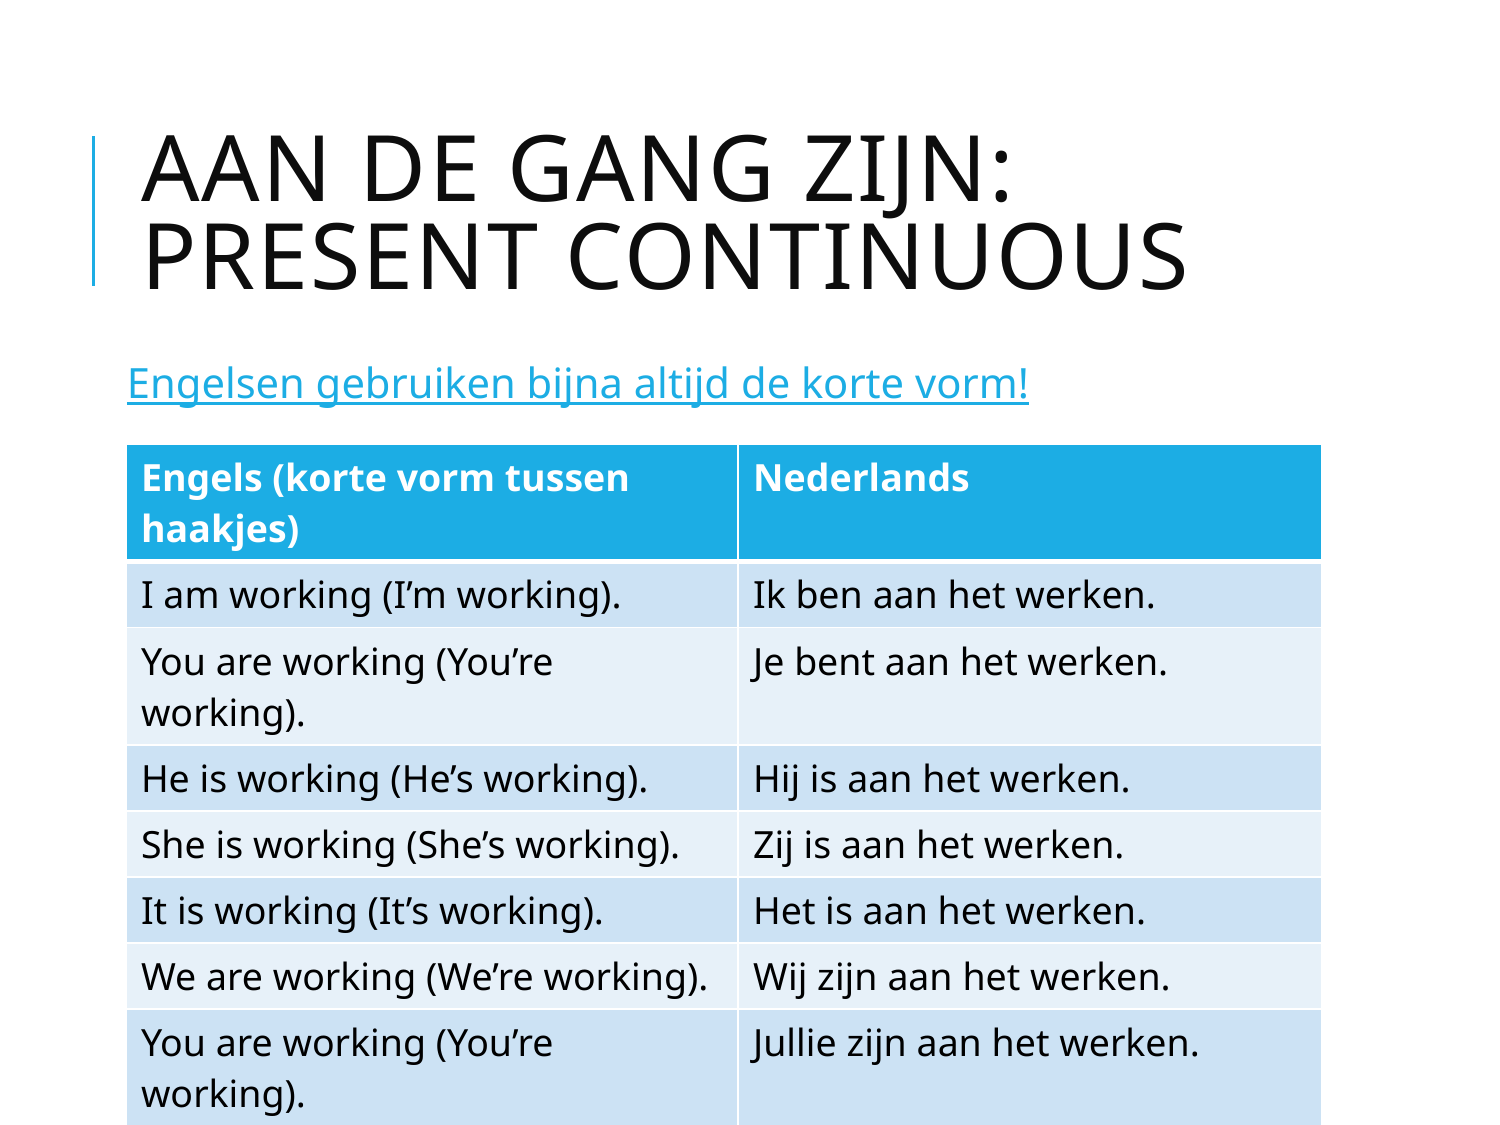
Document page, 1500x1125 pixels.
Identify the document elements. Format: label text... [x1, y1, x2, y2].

text_box Engelsen gebruiken bijna altijd de korte vorm! [112, 349, 1322, 415]
table_header Engels (korte vorm tussen haakjes) [127, 445, 737, 559]
table_cell It is working (It’s working). [127, 878, 737, 942]
table_cell Ik ben aan het werken. [739, 564, 1321, 627]
table_cell I am working (I’m working). [127, 564, 737, 627]
title Aan de gang zijn: present continuous [126, 96, 1388, 342]
table_cell Hij is aan het werken. [739, 746, 1321, 810]
table_cell You are working (You’re working). [127, 628, 737, 744]
table_cell Zij is aan het werken. [739, 812, 1321, 876]
table_header Nederlands [739, 445, 1321, 559]
table_cell She is working (She’s working). [127, 812, 737, 876]
table_cell Wij zijn aan het werken. [739, 944, 1321, 1008]
table_cell We are working (We’re working). [127, 944, 737, 1008]
table_cell Het is aan het werken. [739, 878, 1321, 942]
table_cell Jullie zijn aan het werken. [739, 1010, 1321, 1125]
table_cell He is working (He’s working). [127, 746, 737, 810]
table_cell You are working (You’re working). [127, 1010, 737, 1125]
table_cell Je bent aan het werken. [739, 628, 1321, 744]
